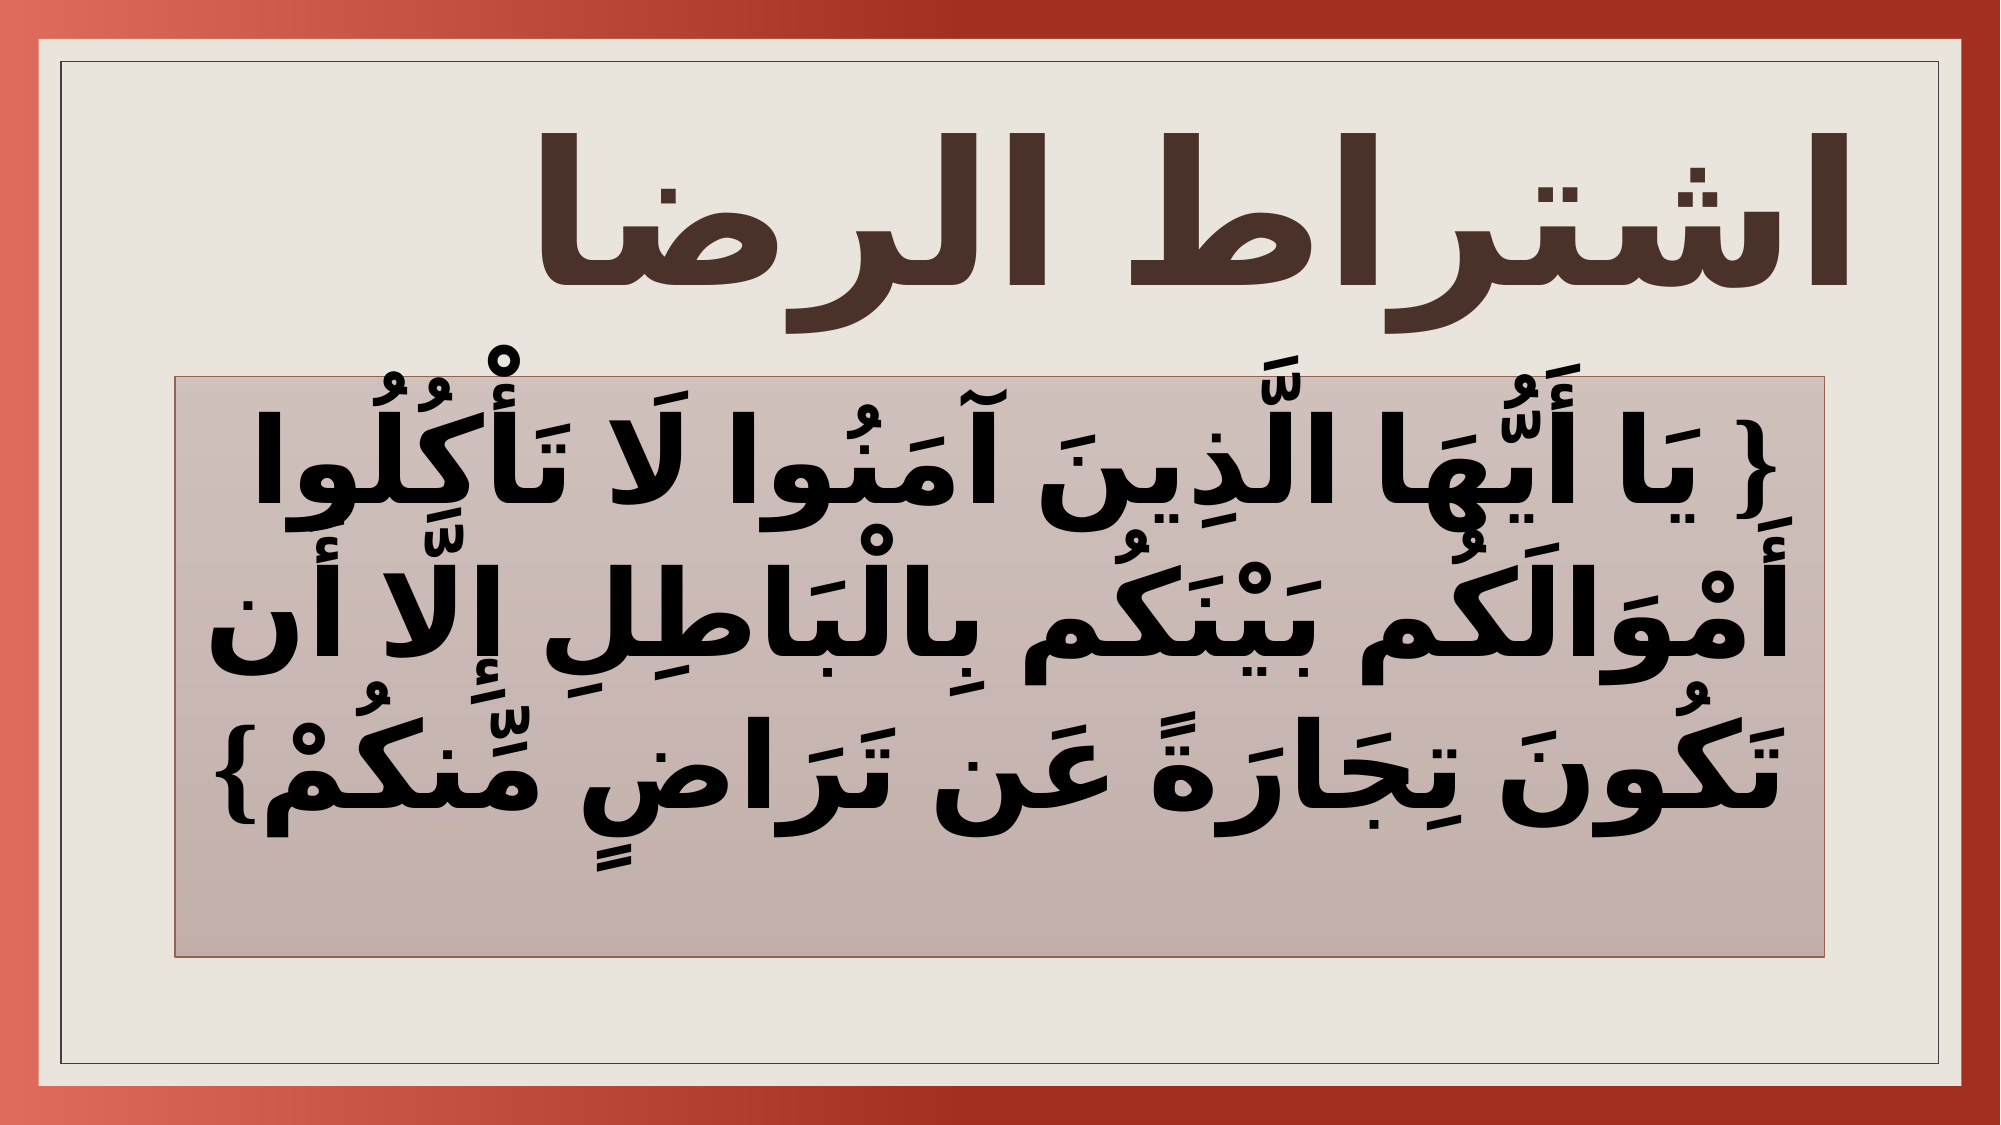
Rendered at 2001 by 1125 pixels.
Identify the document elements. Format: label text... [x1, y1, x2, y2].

list { يَا أَيُّهَا الَّذِينَ آمَنُوا لَا تَأْكُلُوا أَمْوَالَكُم بَيْنَكُم بِالْبَاطِلِ إِلَّا أَن تَكُونَ تِجَارَةً عَن تَرَاضٍ مِّنكُمْ} [174, 376, 1825, 958]
title اشتراط الرضا [99, 92, 1881, 349]
